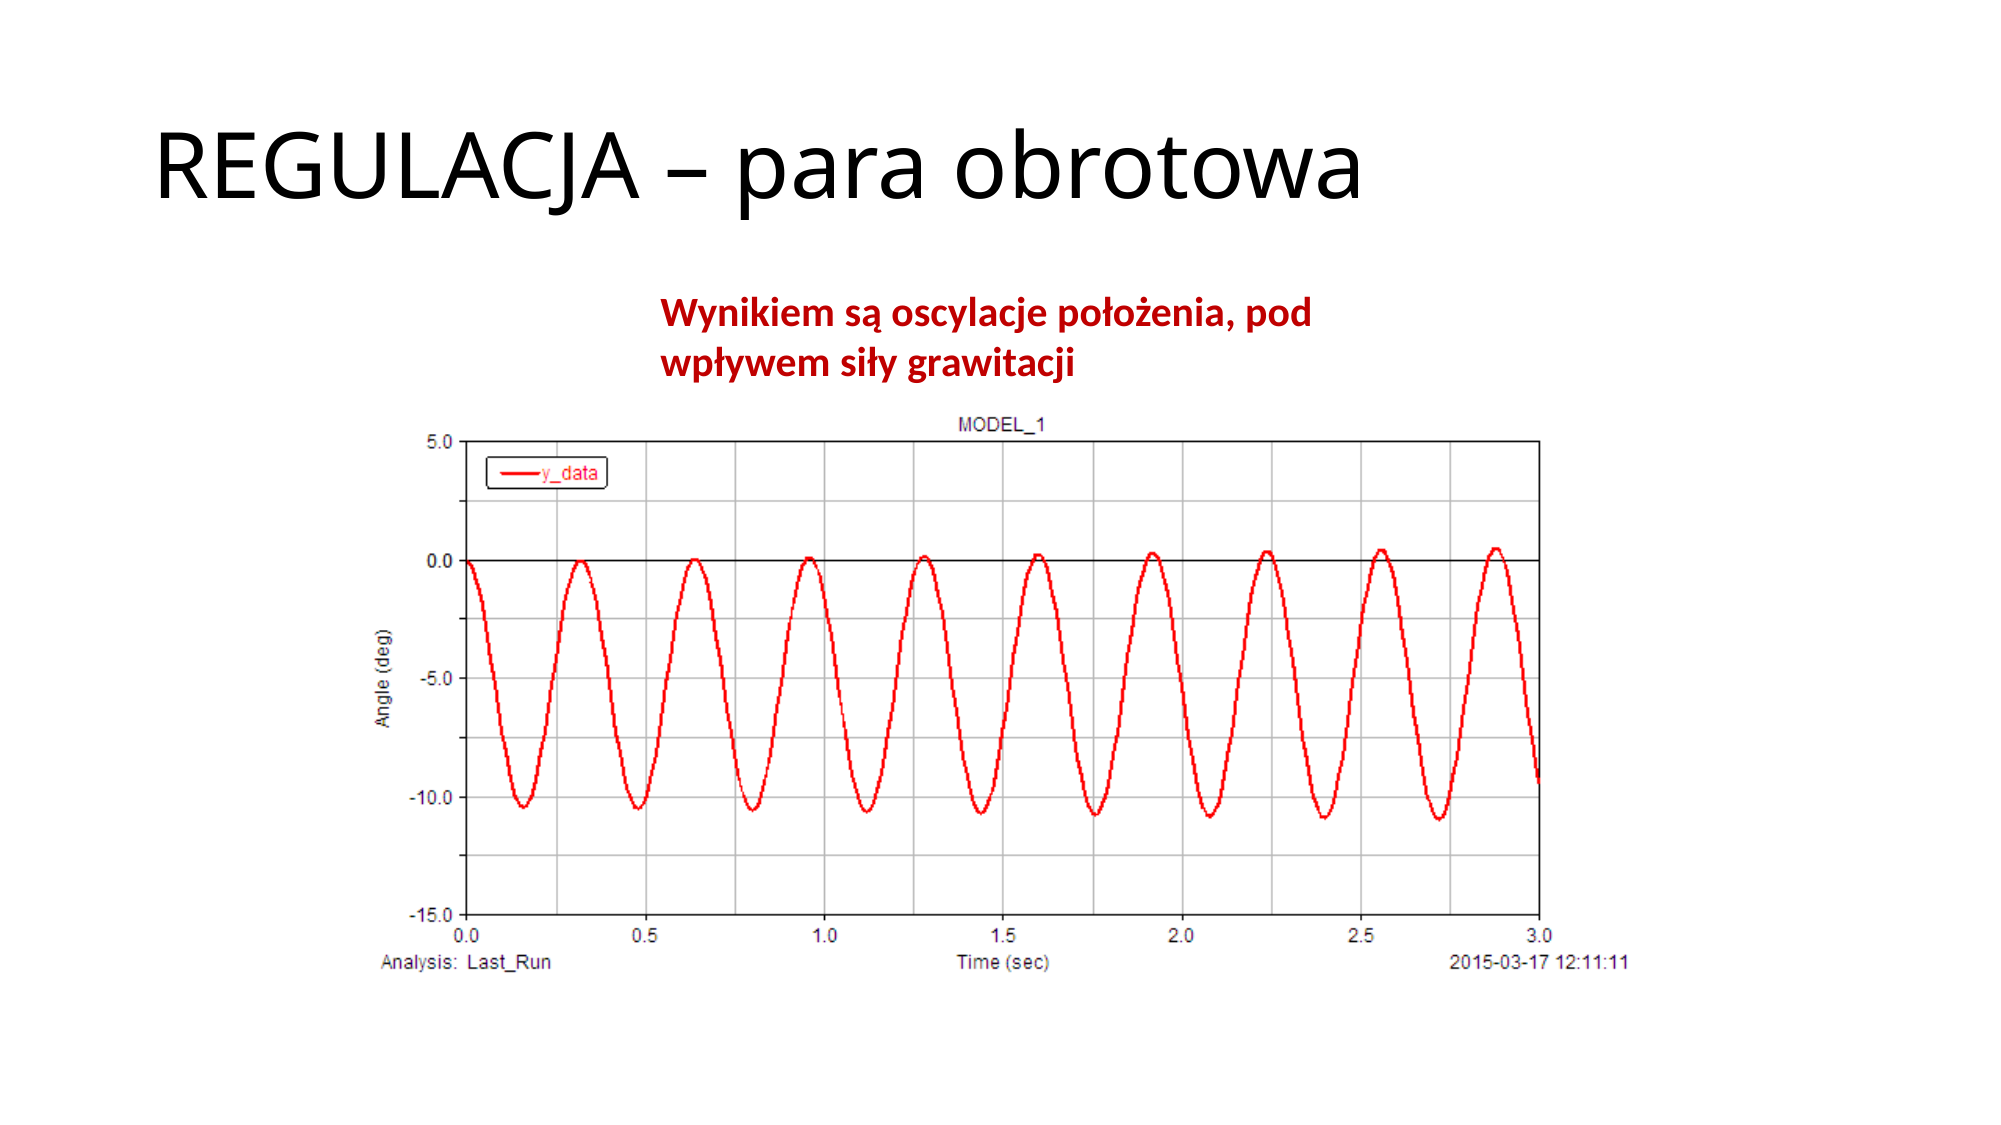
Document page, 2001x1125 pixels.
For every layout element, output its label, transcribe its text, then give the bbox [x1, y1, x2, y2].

picture [361, 408, 1639, 977]
text_box Wynikiem są oscylacje położenia, pod wpływem siły grawitacji [645, 277, 1485, 393]
title REGULACJA – para obrotowa [137, 59, 1863, 278]
